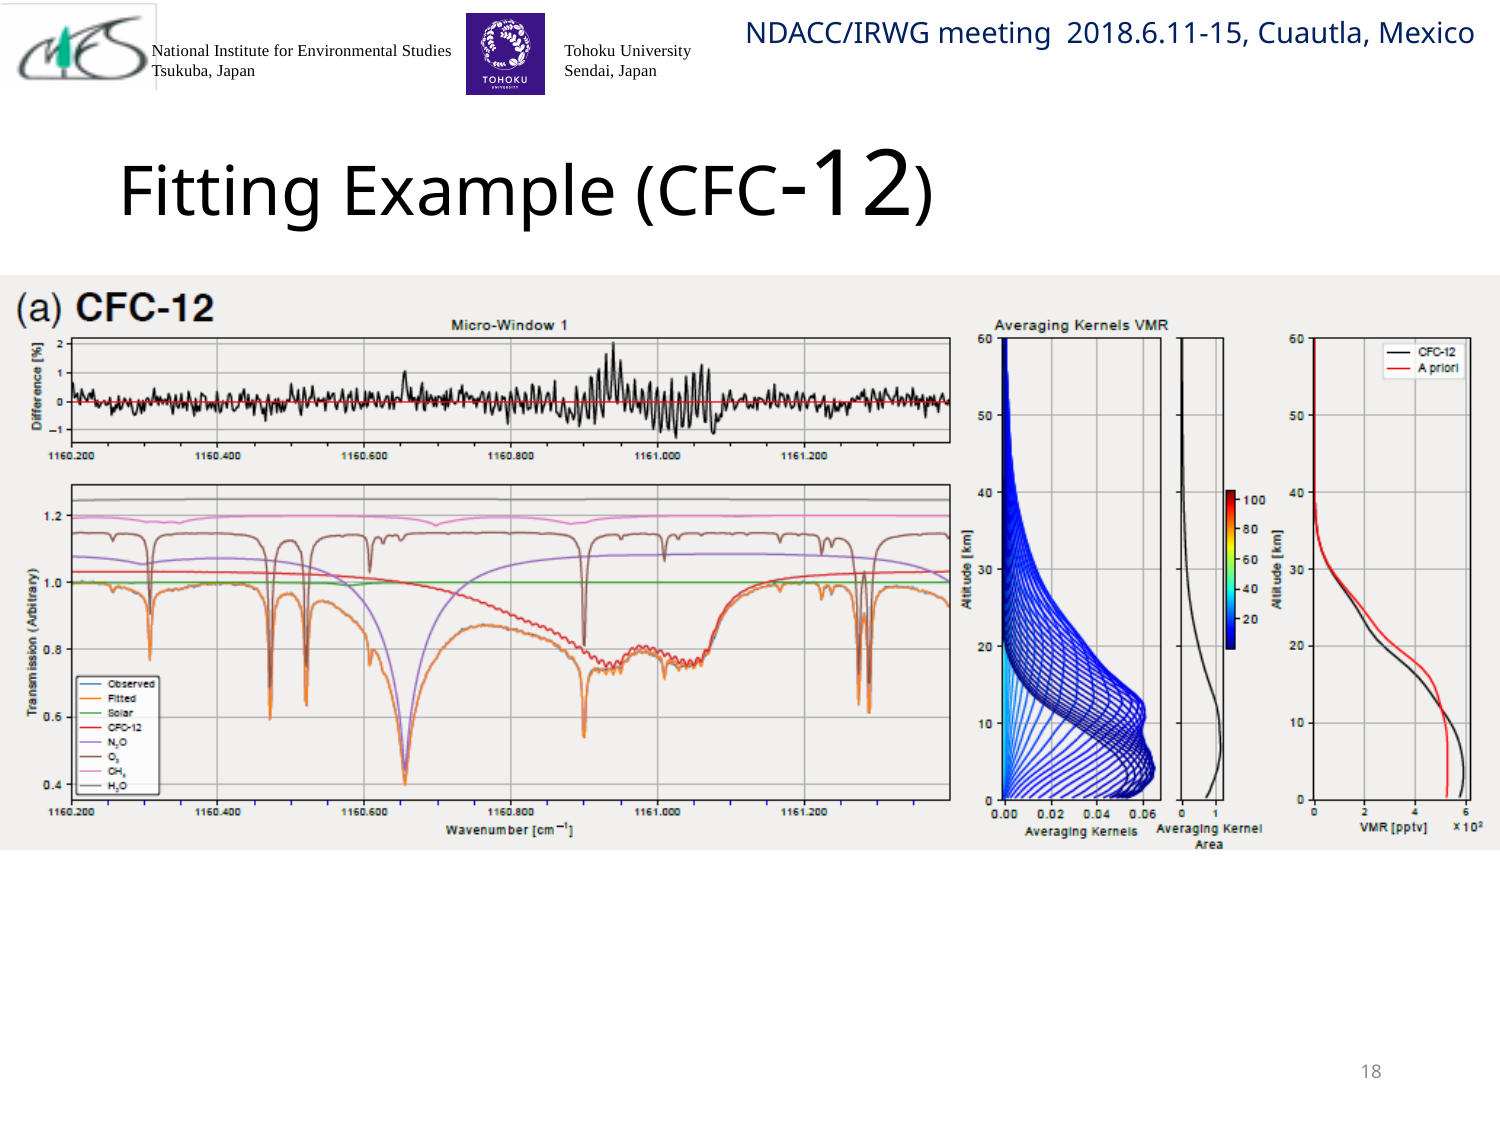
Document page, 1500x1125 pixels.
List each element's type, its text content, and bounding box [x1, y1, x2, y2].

title Fitting Example (CFC-12) [103, 94, 1397, 275]
picture [1, 2, 160, 90]
slide_number 18 [1059, 1042, 1397, 1103]
picture [0, 275, 1500, 850]
picture [466, 13, 545, 94]
